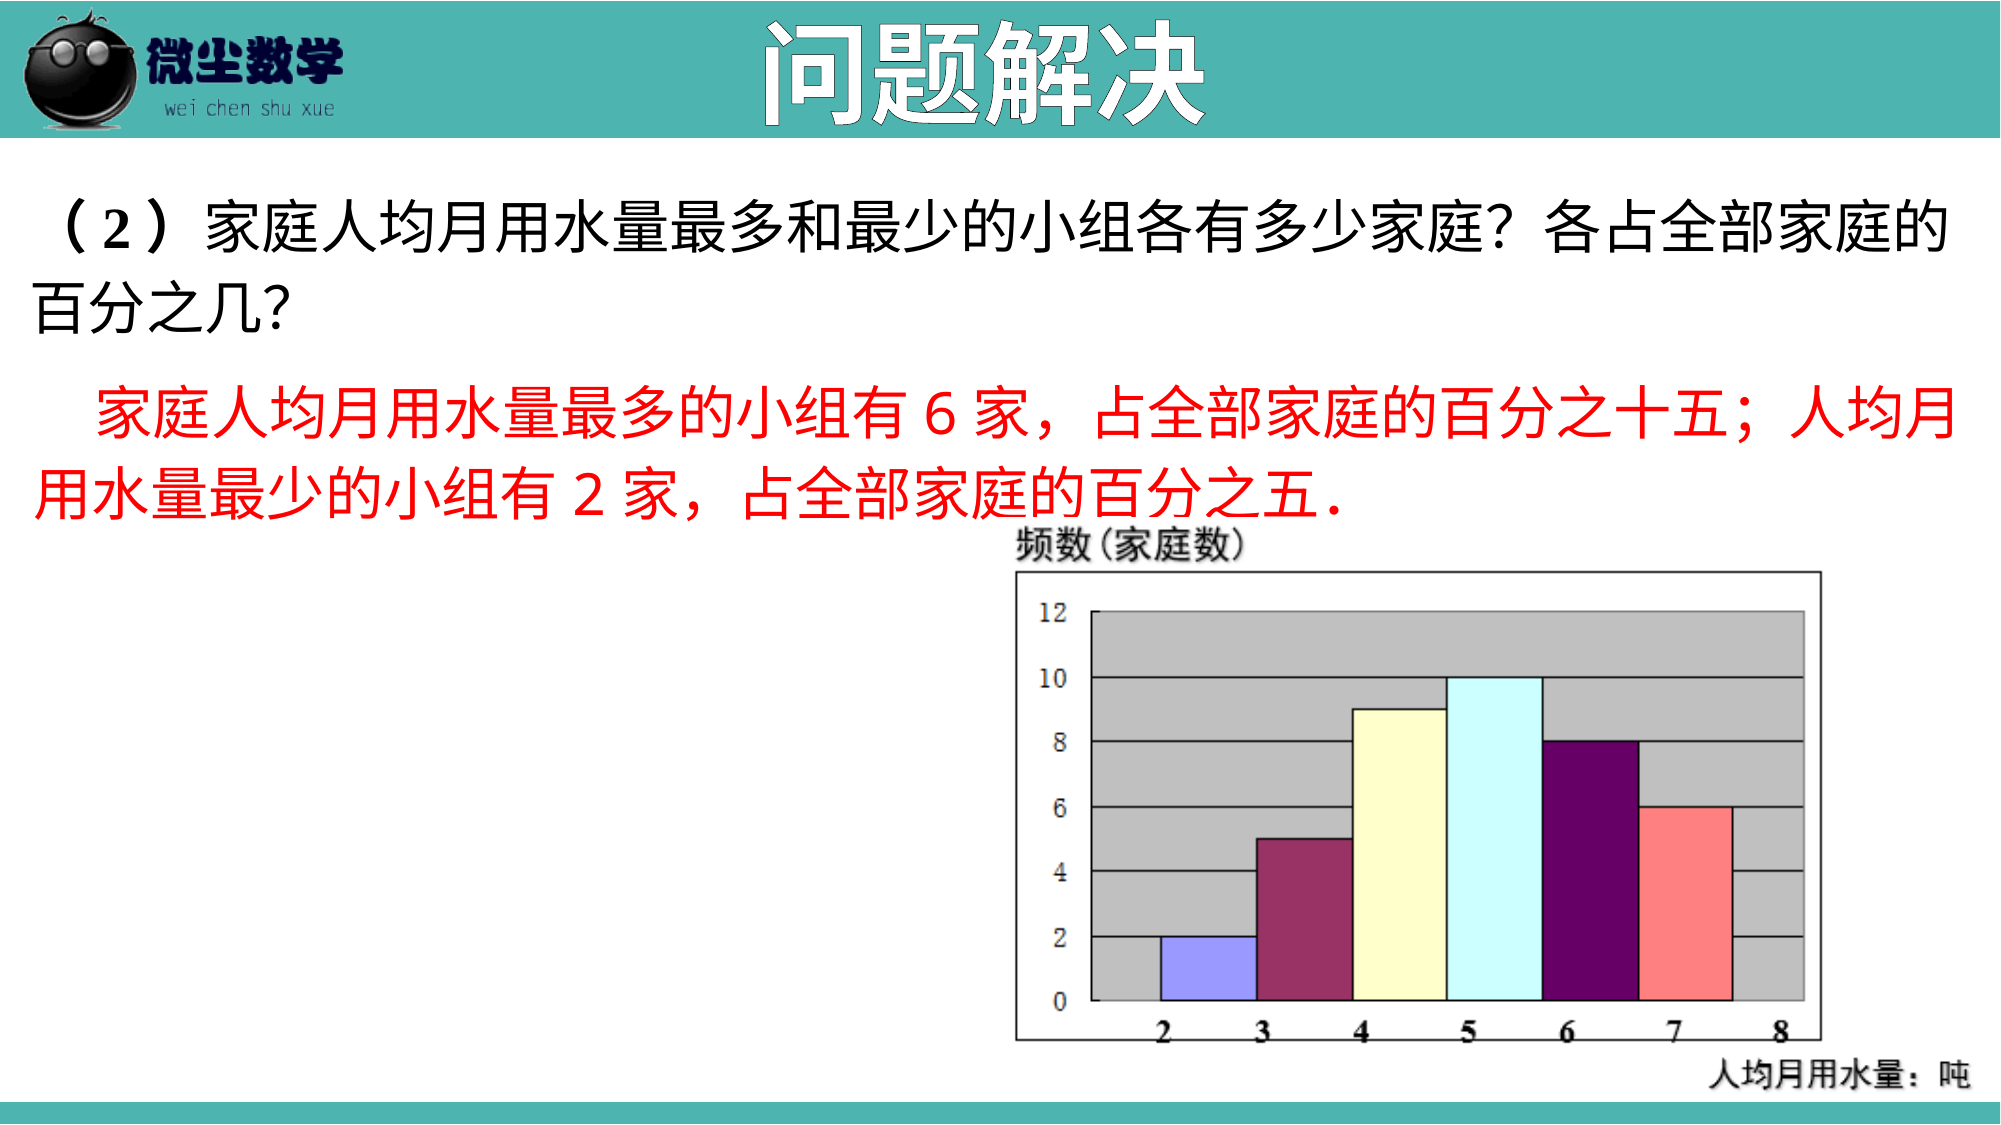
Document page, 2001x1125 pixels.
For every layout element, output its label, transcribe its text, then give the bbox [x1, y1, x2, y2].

text_box （2）家庭人均月用水量最多和最少的小组各有多少家庭？各占全部家庭的百分之几？ [15, 172, 1985, 349]
text_box 家庭人均月用水量最多的小组有6家，占全部家庭的百分之十五；人均月用水量最少的小组有2家，占全部家庭的百分之五． [18, 358, 1984, 535]
picture [0, 1, 2001, 1124]
text_box 问题解决 [742, 0, 1223, 146]
